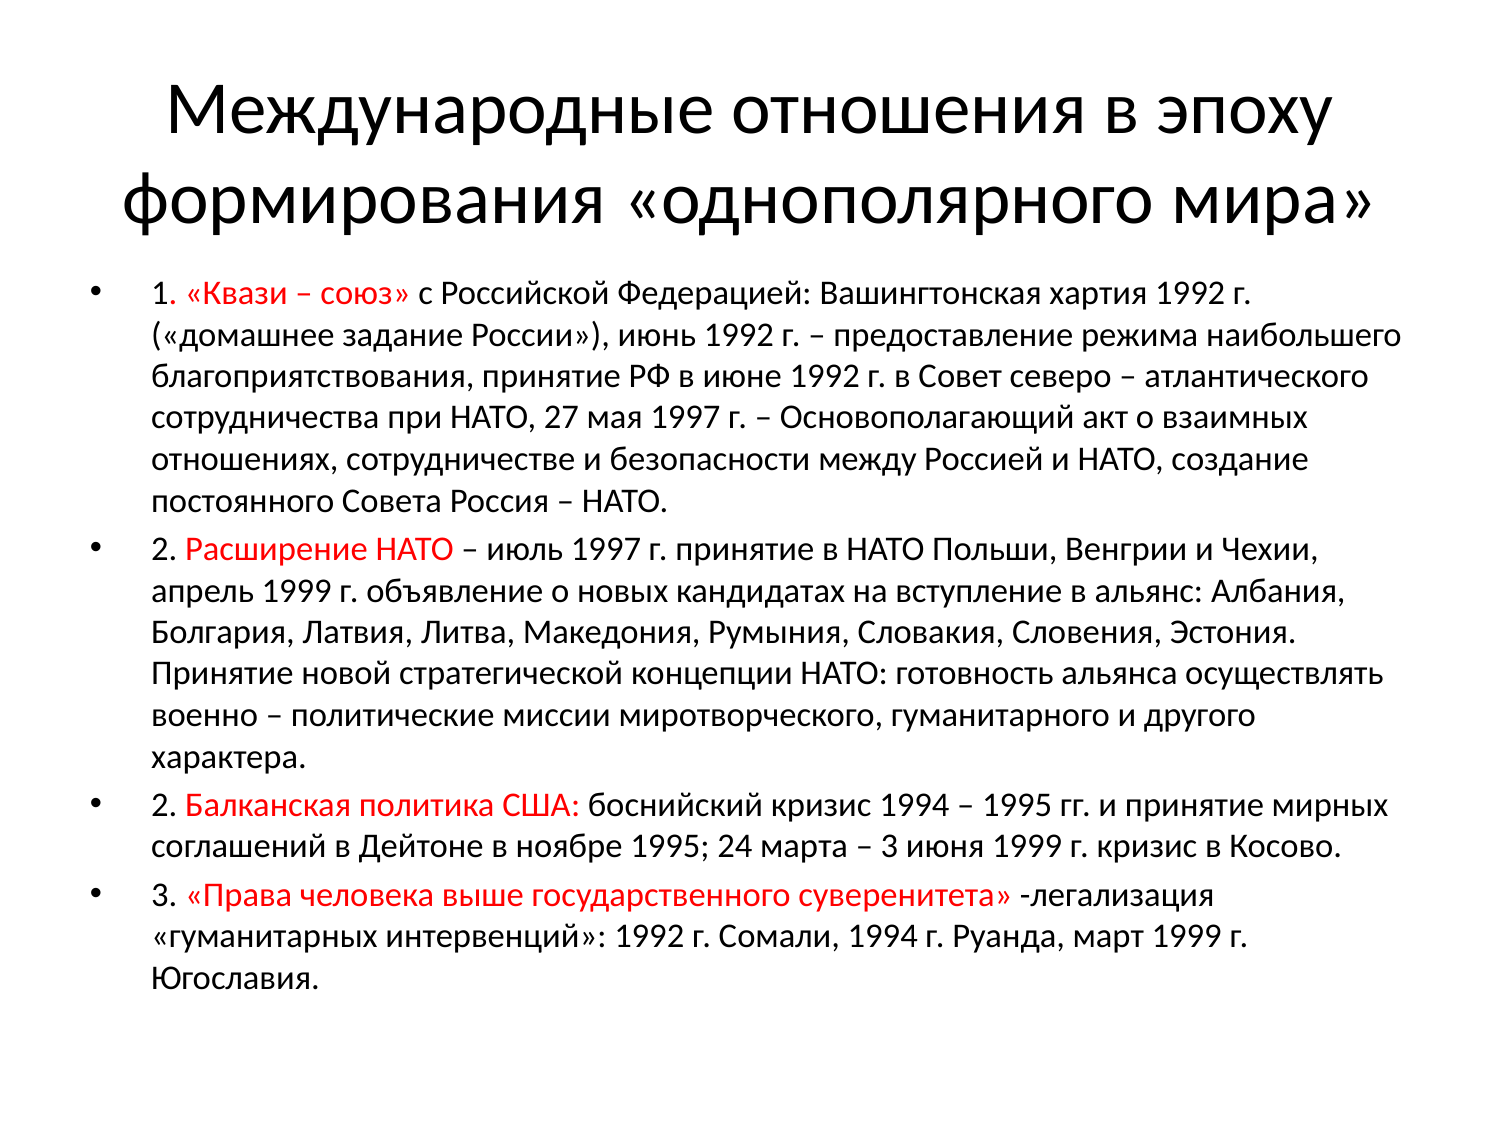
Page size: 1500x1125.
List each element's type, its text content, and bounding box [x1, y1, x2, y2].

text_box 1. «Квази – союз» с Российской Федерацией: Вашингтонская хартия 1992 г. («домашнее задание России»), июнь 1992 г. – предоставление режима наибольшего благоприятствования, принятие РФ в июне 1992 г. в Совет северо – атлантического сотрудничества при НАТО, 27 мая 1997 г. – Основополагающий акт о взаимных отношениях, сотрудничестве и безопасности между Россией и НАТО, создание постоянного Совета Россия – НАТО. 2. Расширение НАТО – июль 1997 г. принятие в НАТО Польши, Венгрии и Чехии, апрель 1999 г. объявление о новых кандидатах на вступление в альянс: Албания, Болгария, Латвия, Литва, Македония, Румыния, Словакия, Словения, Эстония. Принятие новой стратегической концепции НАТО: готовность альянса осуществлять военно – политические миссии миротворческого, гуманитарного и другого характера. 2. Балканская политика США: боснийский кризис 1994 – 1995 гг. и принятие мирных соглашений в Дейтоне в ноябре 1995; 24 марта – 3 июня 1999 г. кризис в Косово. 3. «Права человека выше государственного суверенитета» -легализация «гуманитарных интервенций»: 1992 г. Сомали, 1994 г. Руанда, март 1999 г. Югославия. [75, 262, 1425, 1005]
text_box Международные отношения в эпоху формирования «однополярного мира» [75, 30, 1425, 262]
